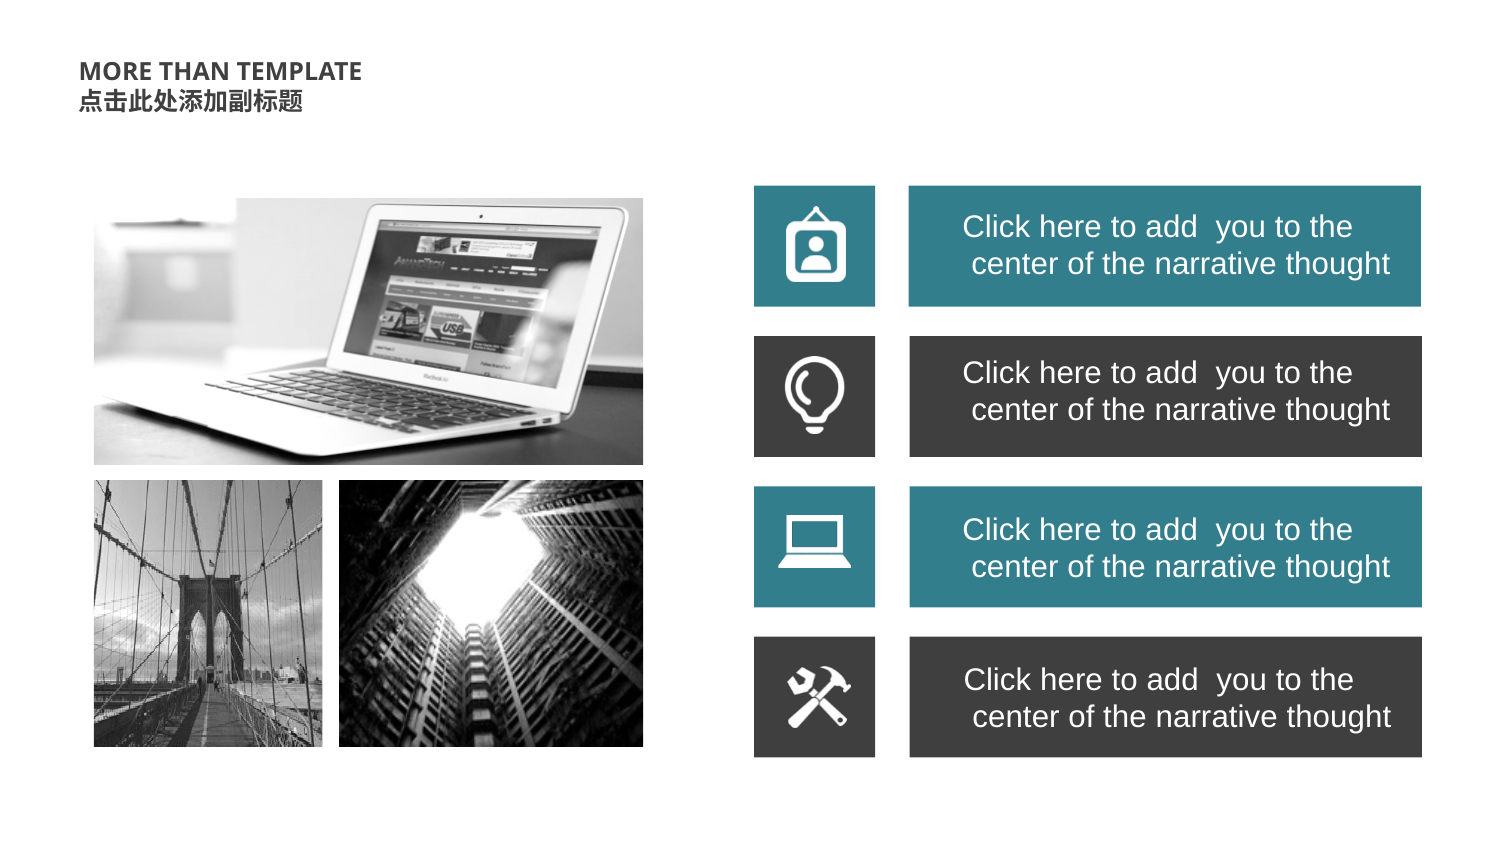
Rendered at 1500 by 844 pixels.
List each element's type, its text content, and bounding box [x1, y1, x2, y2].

text_box [909, 486, 1422, 608]
picture [778, 515, 851, 569]
text_box [908, 185, 1421, 307]
text_box Click here to add you to the center of the narrative thought [951, 346, 1403, 433]
text_box [909, 336, 1422, 457]
text_box Click here to add you to the center of the narrative thought [952, 653, 1404, 740]
picture [786, 665, 851, 728]
text_box [93, 198, 644, 465]
text_box [754, 636, 876, 758]
text_box Click here to add you to the center of the narrative thought [951, 200, 1403, 287]
text_box [909, 636, 1422, 758]
text_box [754, 486, 876, 608]
picture [785, 206, 846, 282]
text_box [93, 480, 323, 747]
text_box Click here to add you to the center of the narrative thought [951, 503, 1403, 590]
text_box [339, 480, 644, 747]
text_box [754, 185, 876, 307]
text_box [754, 336, 876, 457]
picture [775, 356, 854, 434]
